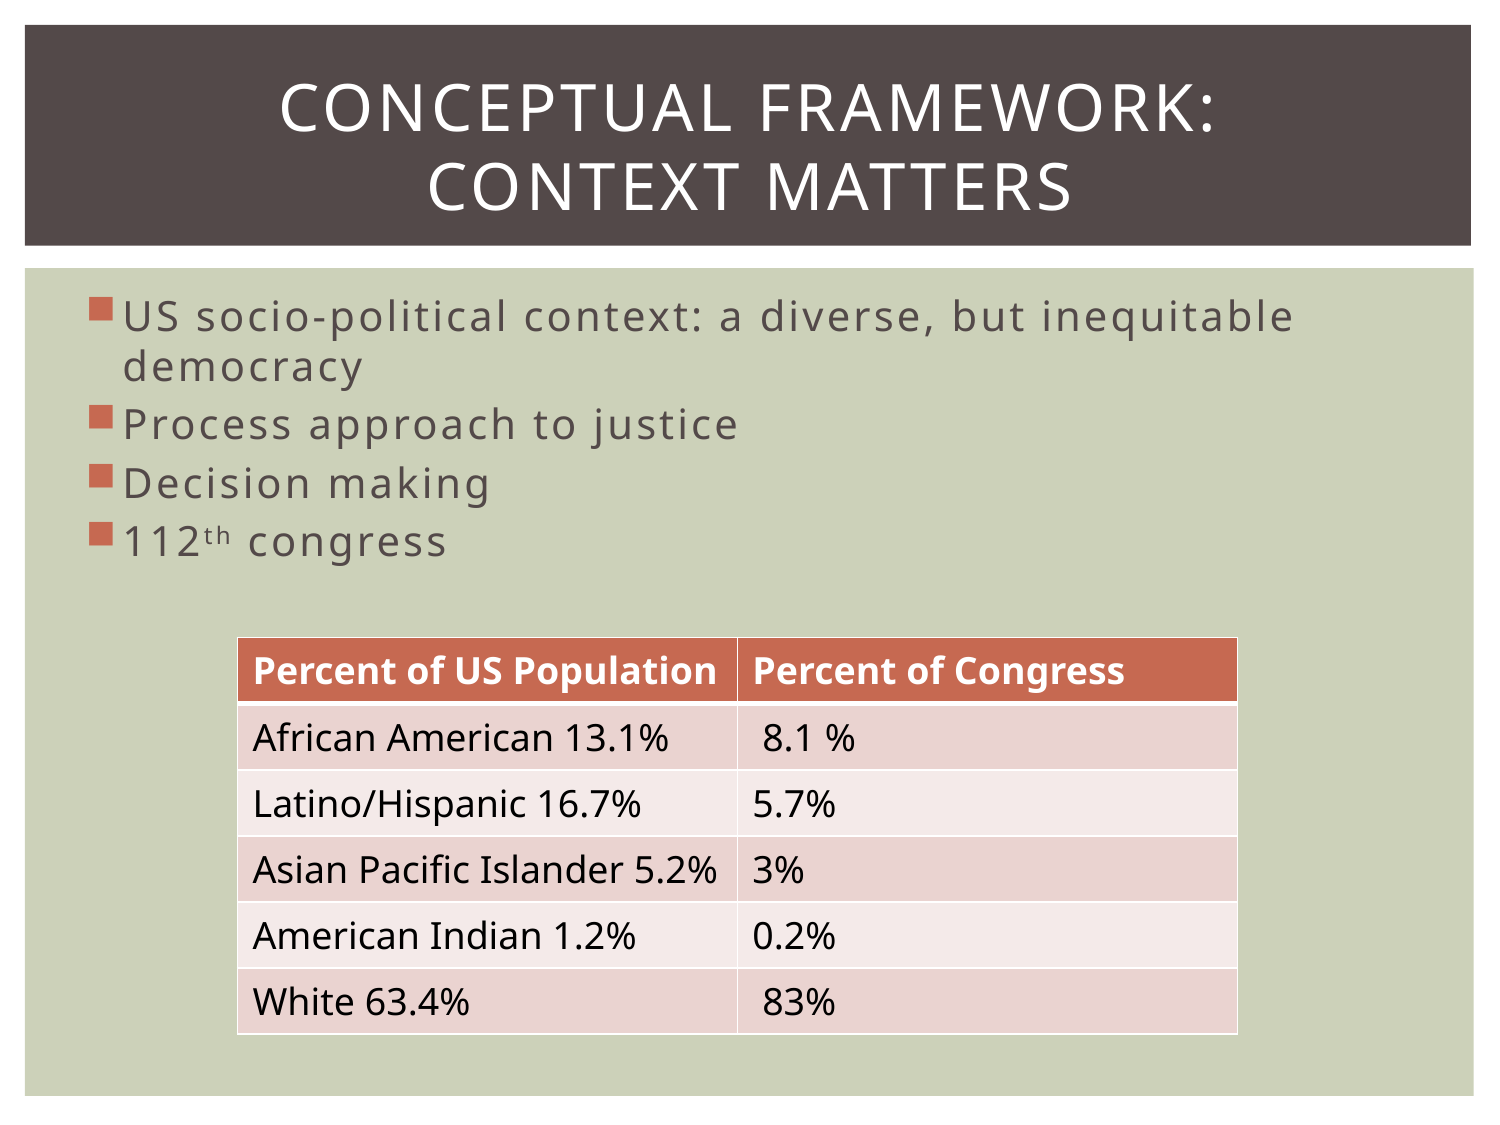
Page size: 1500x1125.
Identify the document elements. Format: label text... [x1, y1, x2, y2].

table_cell 83% [738, 969, 1237, 1033]
table_cell African American 13.1% [238, 706, 737, 769]
table_cell American Indian 1.2% [238, 903, 737, 967]
table_cell Latino/Hispanic 16.7% [238, 771, 737, 835]
table_header Percent of Congress [738, 638, 1237, 701]
title Conceptual Framework: Context Matters [62, 58, 1438, 232]
table_cell 3% [738, 837, 1237, 901]
table_cell 5.7% [738, 771, 1237, 835]
table_cell Asian Pacific Islander 5.2% [238, 837, 737, 901]
list US socio-political context: a diverse, but inequitable democracy Process approach to justice Decision making 112th congress [62, 281, 1442, 1005]
table_cell 0.2% [738, 903, 1237, 967]
table_cell 8.1 % [738, 706, 1237, 769]
table_header Percent of US Population [238, 638, 737, 701]
table_cell White 63.4% [238, 969, 737, 1033]
